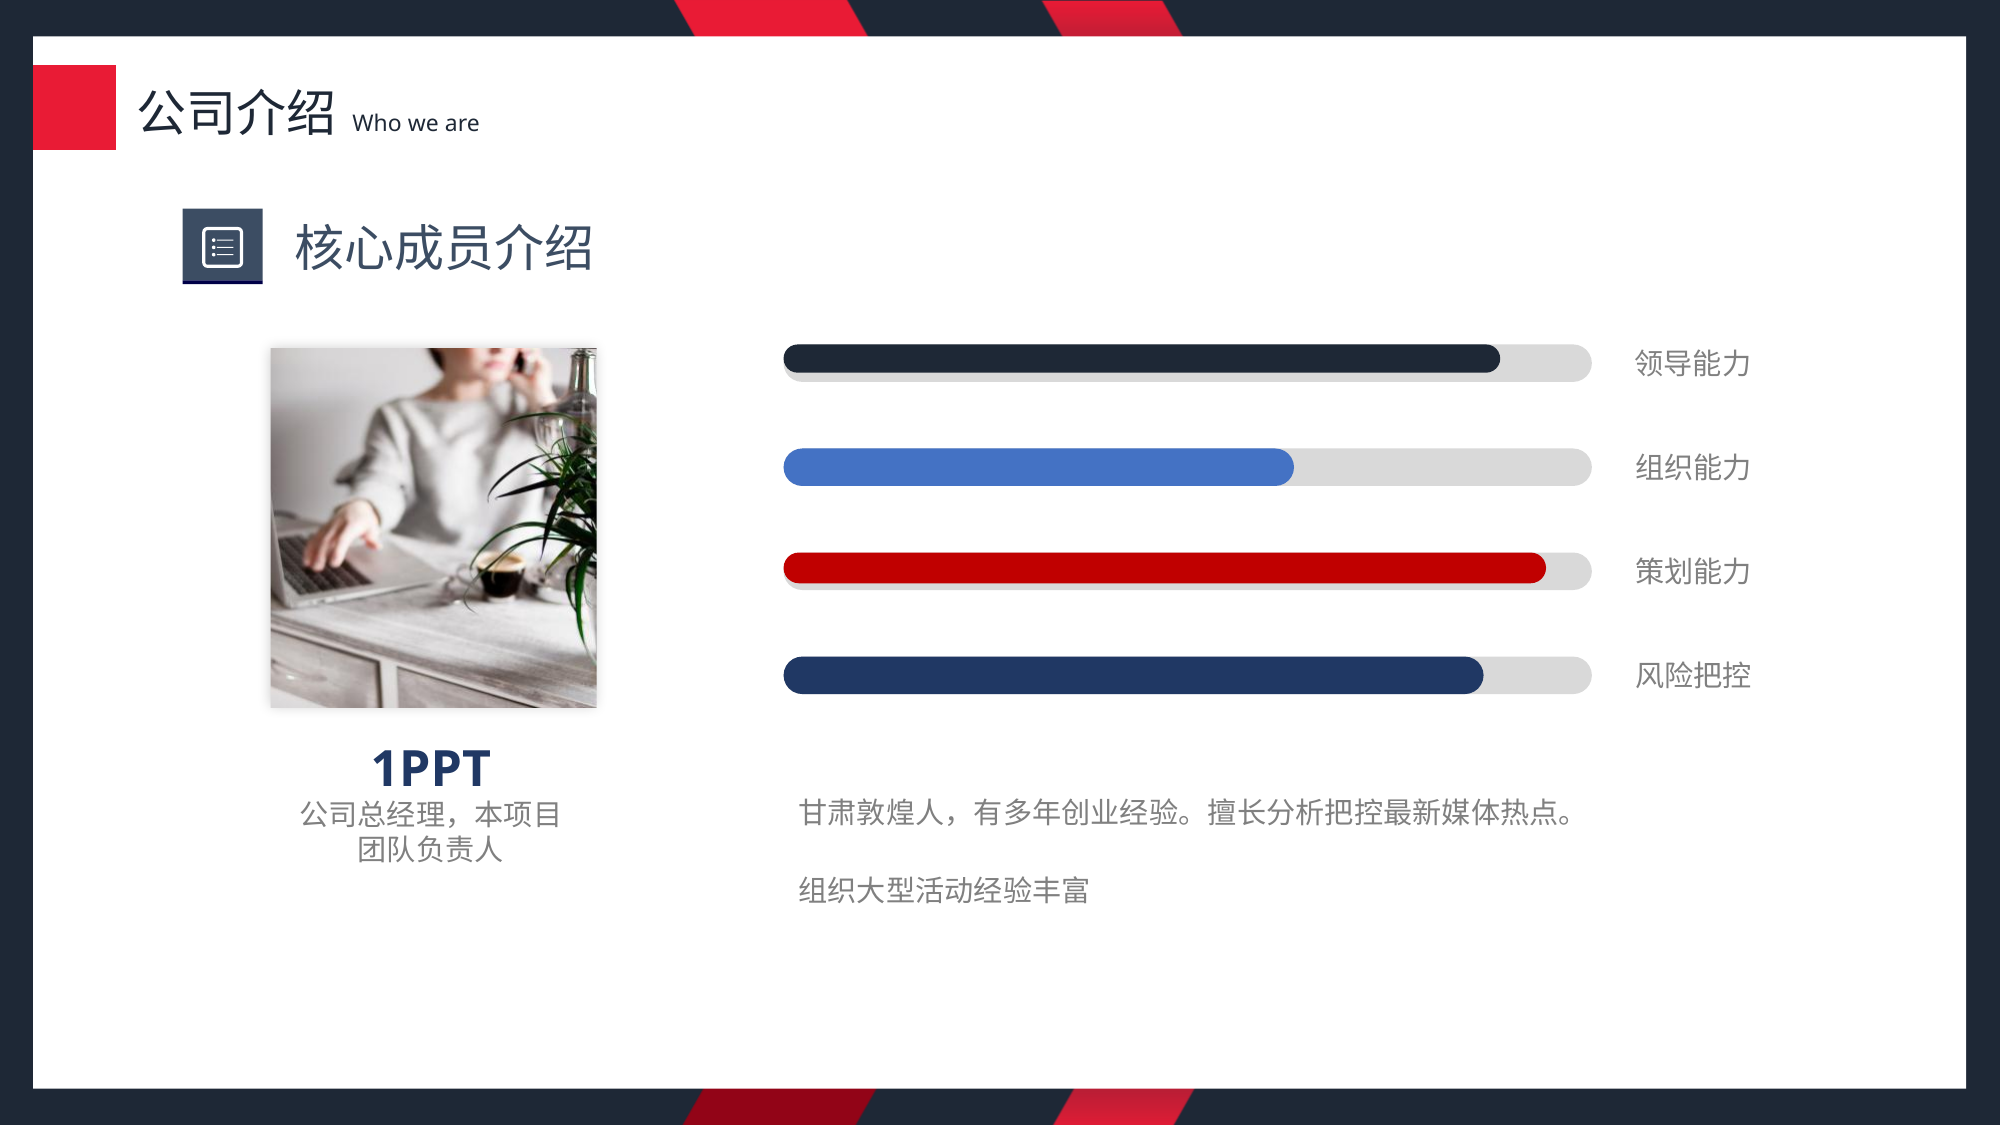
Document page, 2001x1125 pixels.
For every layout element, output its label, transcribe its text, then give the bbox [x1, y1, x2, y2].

text_box 风险把控 [1620, 650, 1767, 700]
text_box 领导能力 [1619, 337, 1768, 388]
text_box 1PPT 公司总经理，本项目团队负责人 [277, 729, 584, 874]
text_box 策划能力 [1620, 545, 1767, 596]
text_box [1381, 551, 1548, 585]
text_box [32, 64, 117, 151]
text_box [1381, 447, 1593, 487]
text_box [1381, 0, 2000, 1125]
text_box [32, 35, 664, 1090]
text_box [182, 208, 263, 285]
text_box Who we are [337, 101, 611, 144]
text_box [1381, 343, 1593, 383]
text_box [269, 348, 598, 709]
text_box [1381, 35, 1967, 1090]
text_box 公司介绍 [121, 74, 352, 149]
text_box 组织能力 [1620, 441, 1767, 492]
text_box [1381, 551, 1593, 592]
text_box [1466, 655, 1593, 696]
text_box [1381, 655, 1485, 696]
text_box 核心成员介绍 [279, 209, 610, 284]
text_box 甘肃敦煌人，有多年创业经验。擅长分析把控最新媒体热点。 组织大型活动经验丰富 [1381, 769, 1784, 915]
picture [664, 0, 1381, 1125]
text_box [1381, 343, 1502, 374]
text_box [0, 0, 664, 1125]
